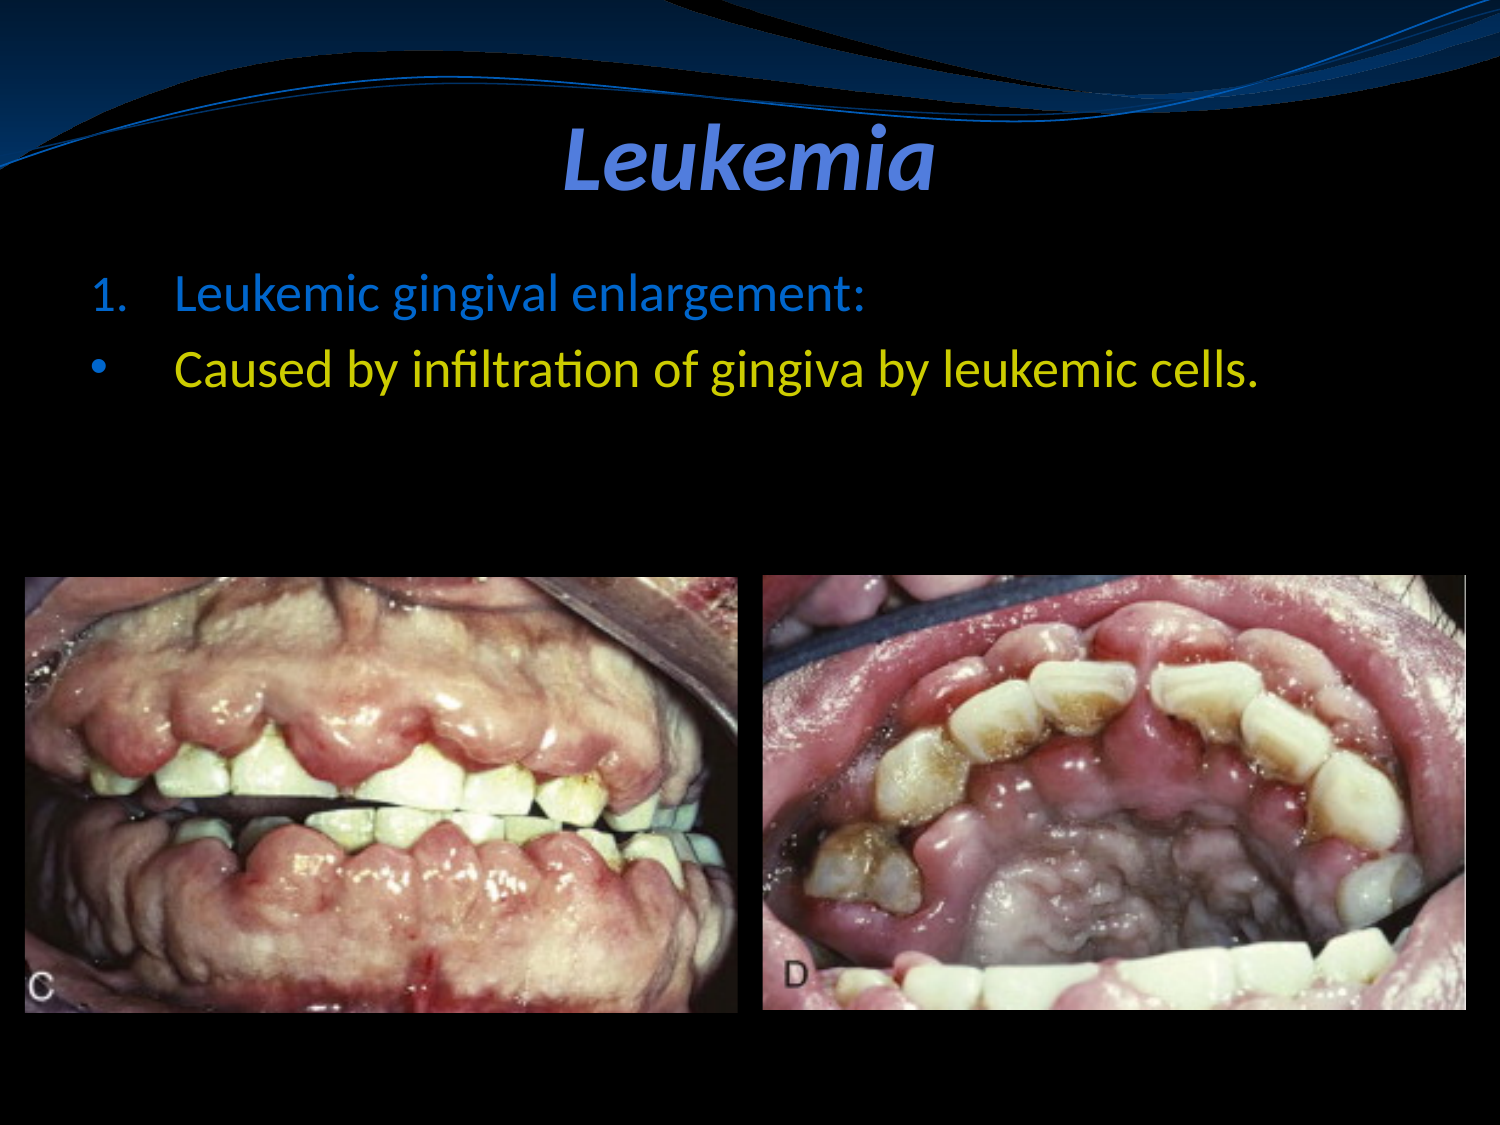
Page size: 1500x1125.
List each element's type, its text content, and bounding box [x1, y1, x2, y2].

title Leukemia [75, 87, 1425, 210]
picture [762, 574, 1467, 1011]
list Leukemic gingival enlargement: Caused by infiltration of gingiva by leukemic cells. [75, 249, 1425, 1038]
picture [24, 577, 738, 1013]
